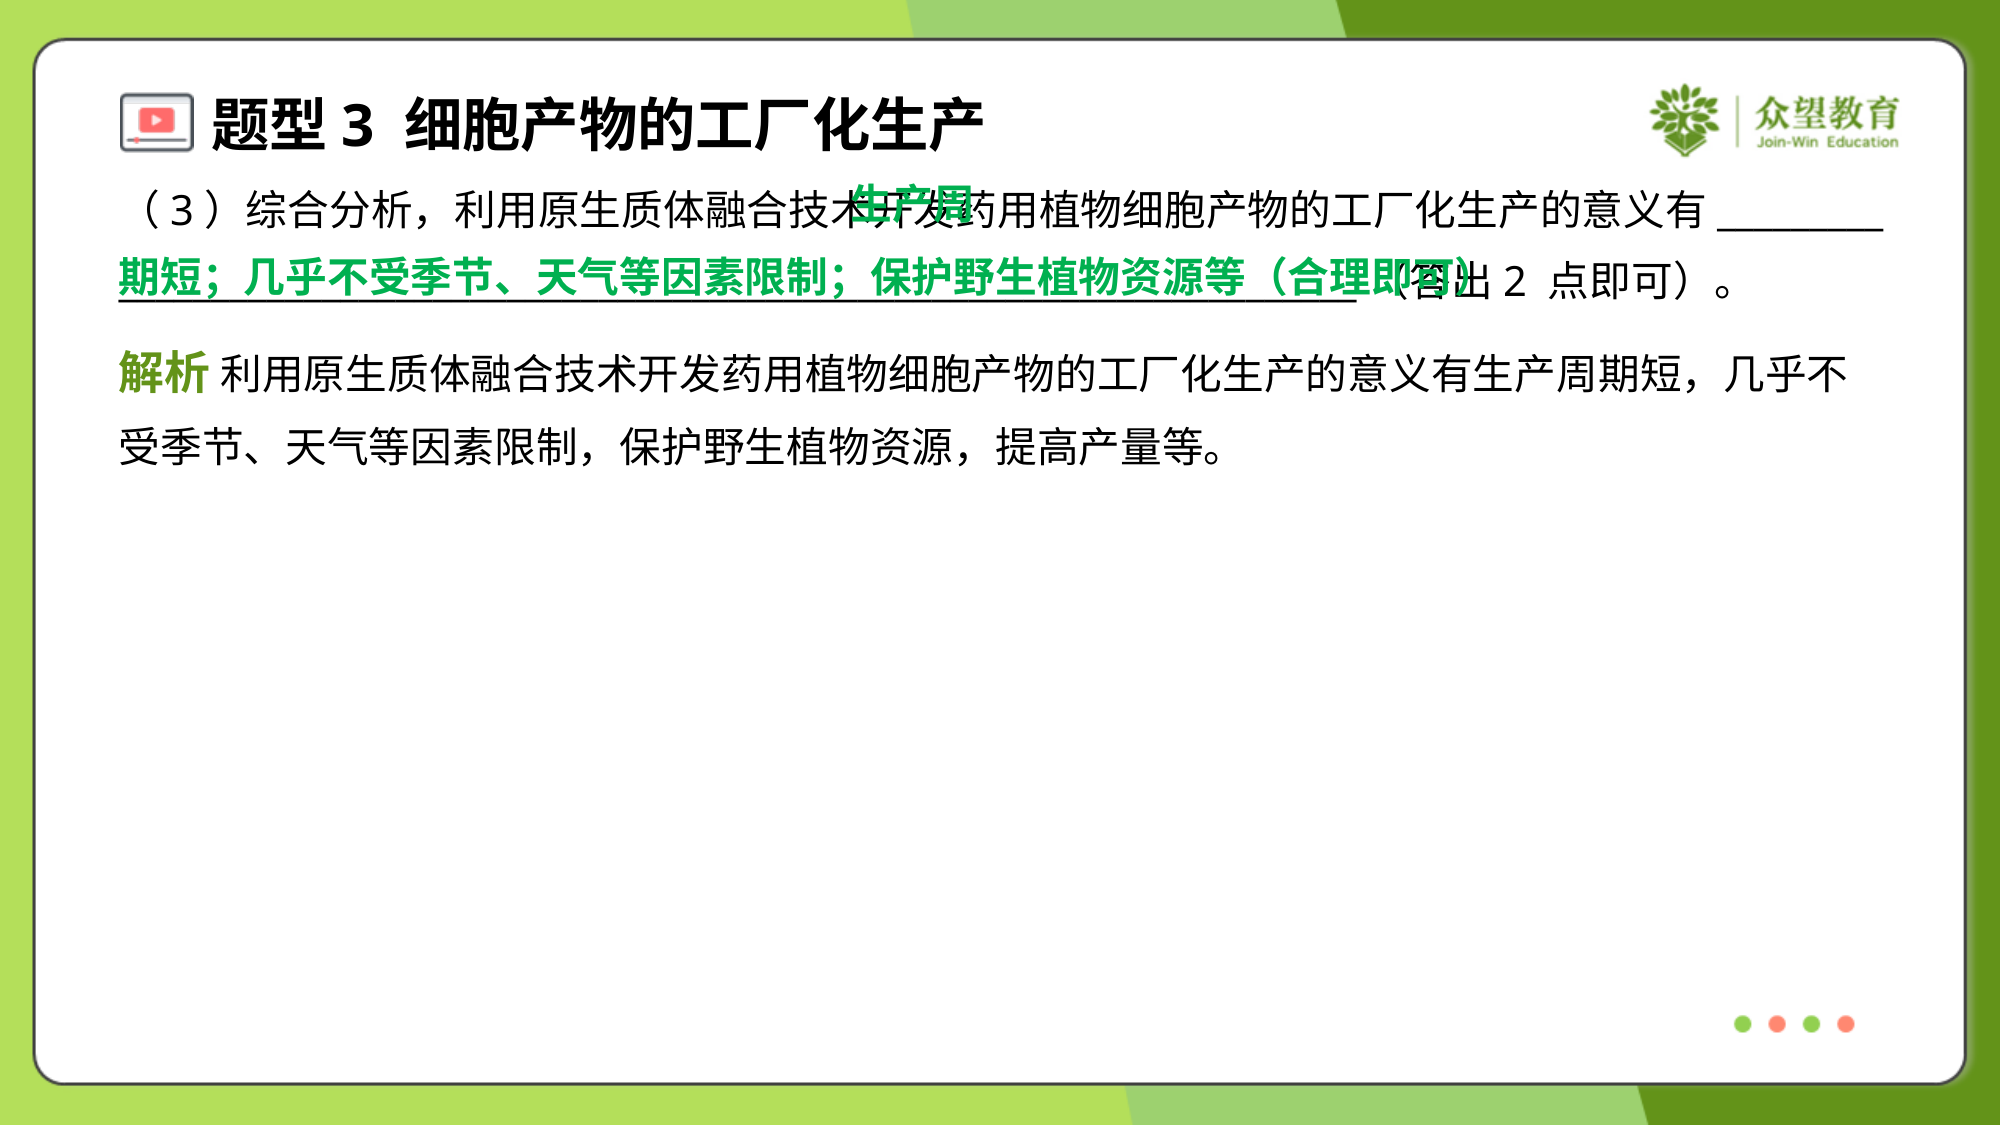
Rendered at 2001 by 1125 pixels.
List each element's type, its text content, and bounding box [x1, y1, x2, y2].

text_box （3）综合分析，利用原生质体融合技术开发药用植物细胞产物的工厂化生产的意义有_________ ___________________________________________________________________（答出2 点即可）。 [118, 158, 1883, 298]
picture [0, 0, 2000, 1125]
text_box 解析 利用原生质体融合技术开发药用植物细胞产物的工厂化生产的意义有生产周期短，几乎不 受季节、天气等因素限制，保护野生植物资源，提高产量等。 [118, 314, 1883, 464]
text_box 生产周 期短；几乎不受季节、天气等因素限制；保护野生植物资源等（合理即可） [118, 152, 1882, 294]
